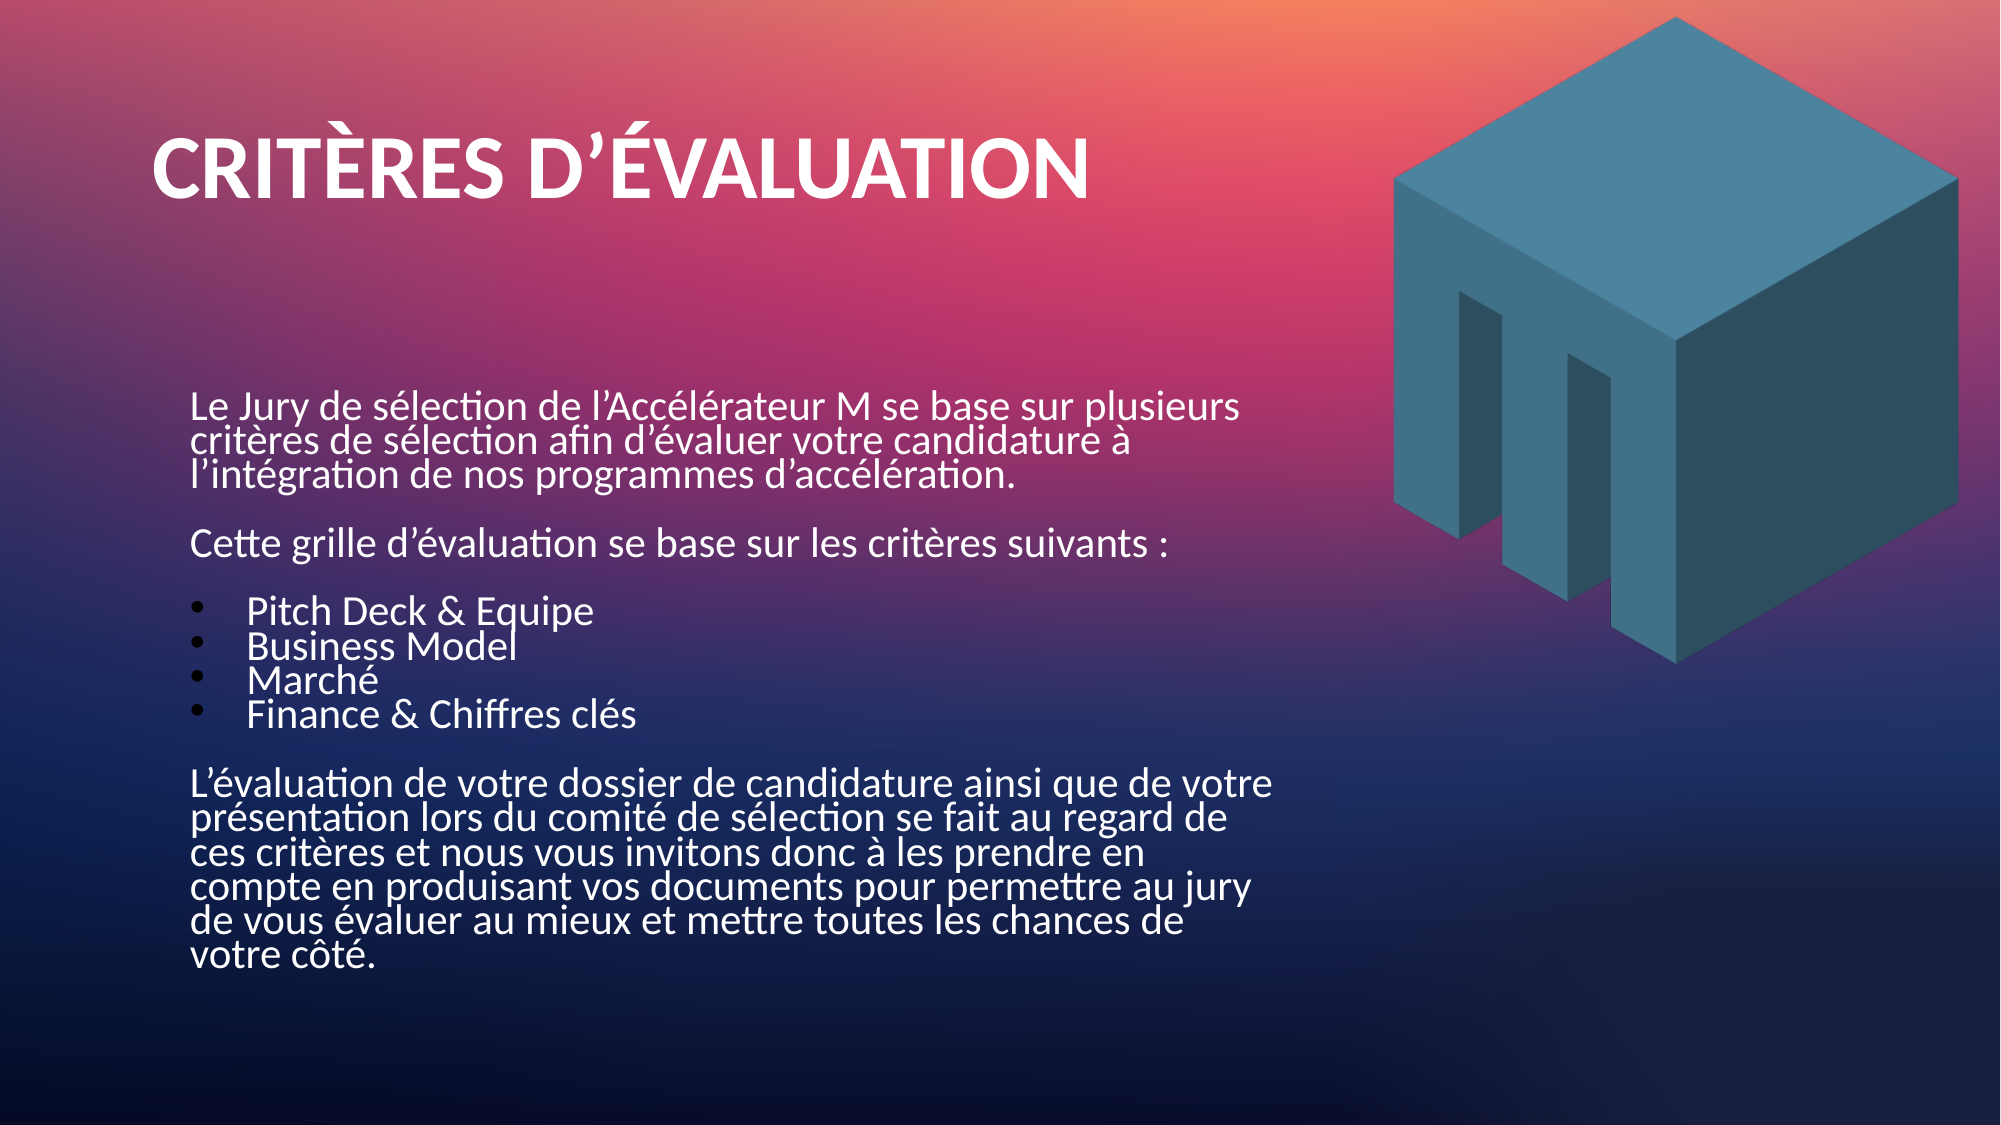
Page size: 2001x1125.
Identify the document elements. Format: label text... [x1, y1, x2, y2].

list Le Jury de sélection de l’Accélérateur M se base sur plusieurs critères de sélection afin d’évaluer votre candidature à l’intégration de nos programmes d’accélération. Cette grille d’évaluation se base sur les critères suivants : Pitch Deck & Equipe Business Model Marché Finance & Chiffres clés L’évaluation de votre dossier de candidature ainsi que de votre présentation lors du comité de sélection se fait au regard de ces critères et nous vous invitons donc à les prendre en compte en produisant vos documents pour permettre au jury de vous évaluer au mieux et mettre toutes les chances de votre côté. [137, 299, 1298, 1028]
picture [0, 0, 2001, 1125]
title CRITÈRES D’ÉVALUATION [137, 59, 1387, 278]
